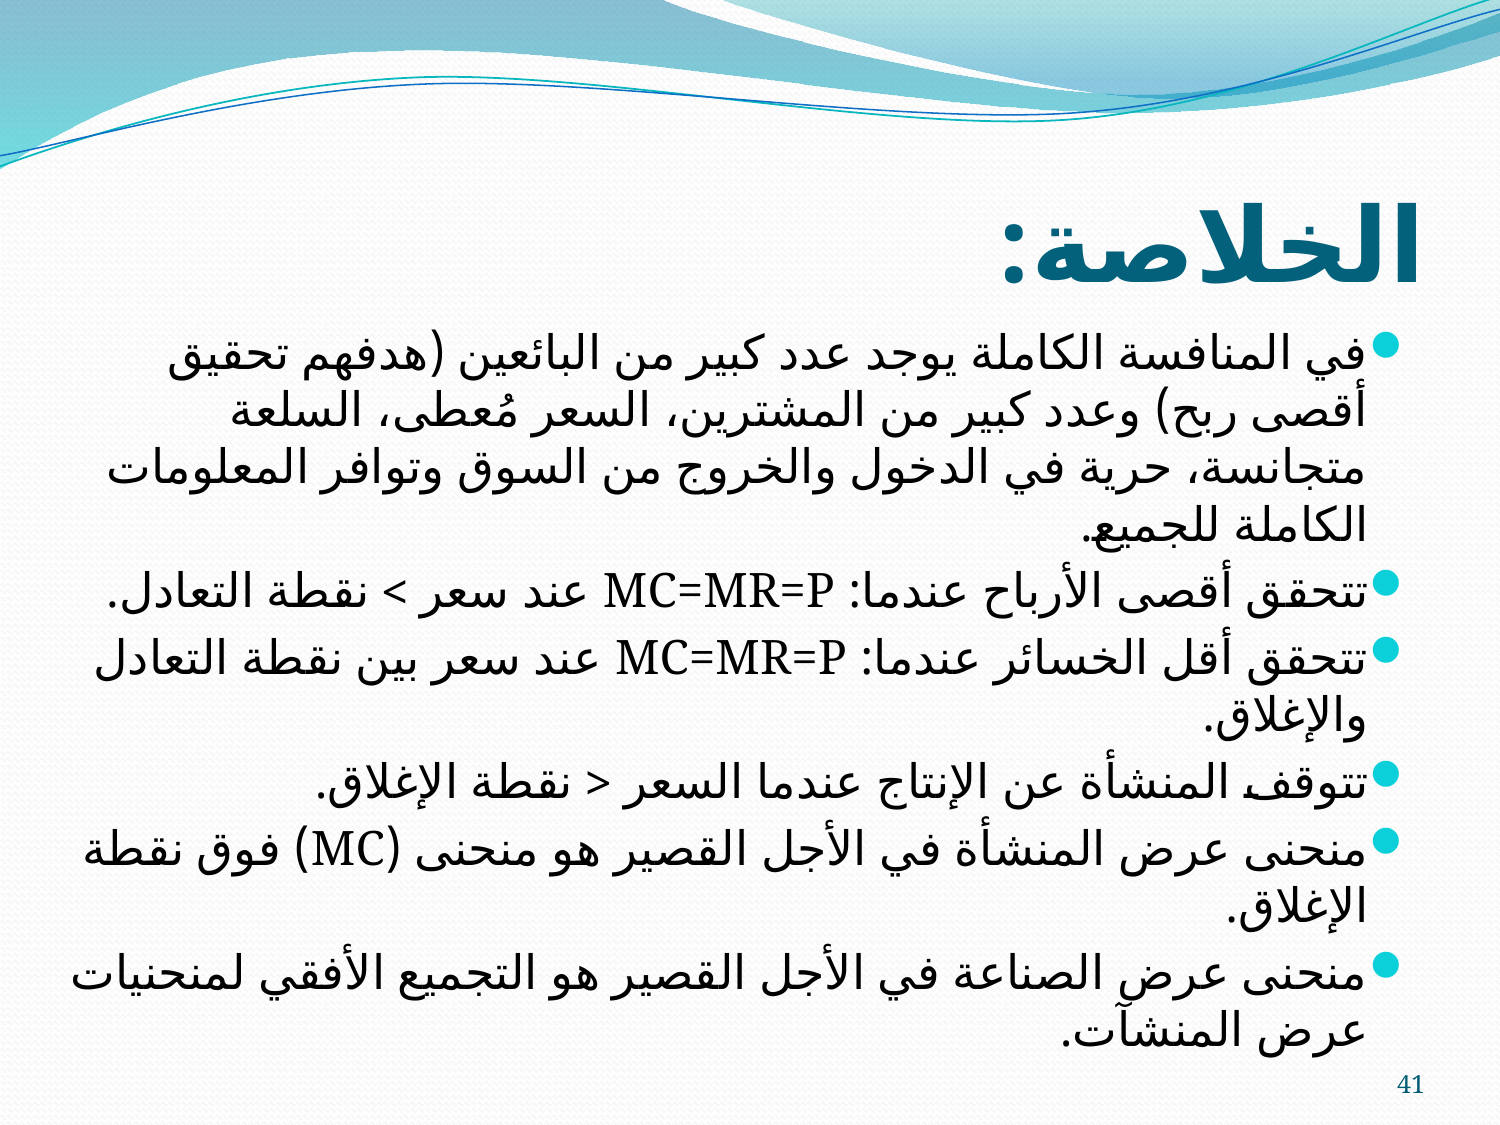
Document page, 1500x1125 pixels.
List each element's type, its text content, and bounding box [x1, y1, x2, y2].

list في المنافسة الكاملة يوجد عدد كبير من البائعين (هدفهم تحقيق أقصى ربح) وعدد كبير من المشترين، السعر مُعطى، السلعة متجانسة، حرية في الدخول والخروج من السوق وتوافر المعلومات الكاملة للجميع. تتحقق أقصى الأرباح عندما: MC=MR=P عند سعر > نقطة التعادل. تتحقق أقل الخسائر عندما: MC=MR=P عند سعر بين نقطة التعادل والإغلاق. تتوقف المنشأة عن الإنتاج عندما السعر < نقطة الإغلاق. منحنى عرض المنشأة في الأجل القصير هو منحنى (MC) فوق نقطة الإغلاق. منحنى عرض الصناعة في الأجل القصير هو التجميع الأفقي لمنحنيات عرض المنشآت. [53, 314, 1424, 1080]
slide_number 41 [1299, 1042, 1425, 1103]
title الخلاصة: [75, 115, 1425, 303]
